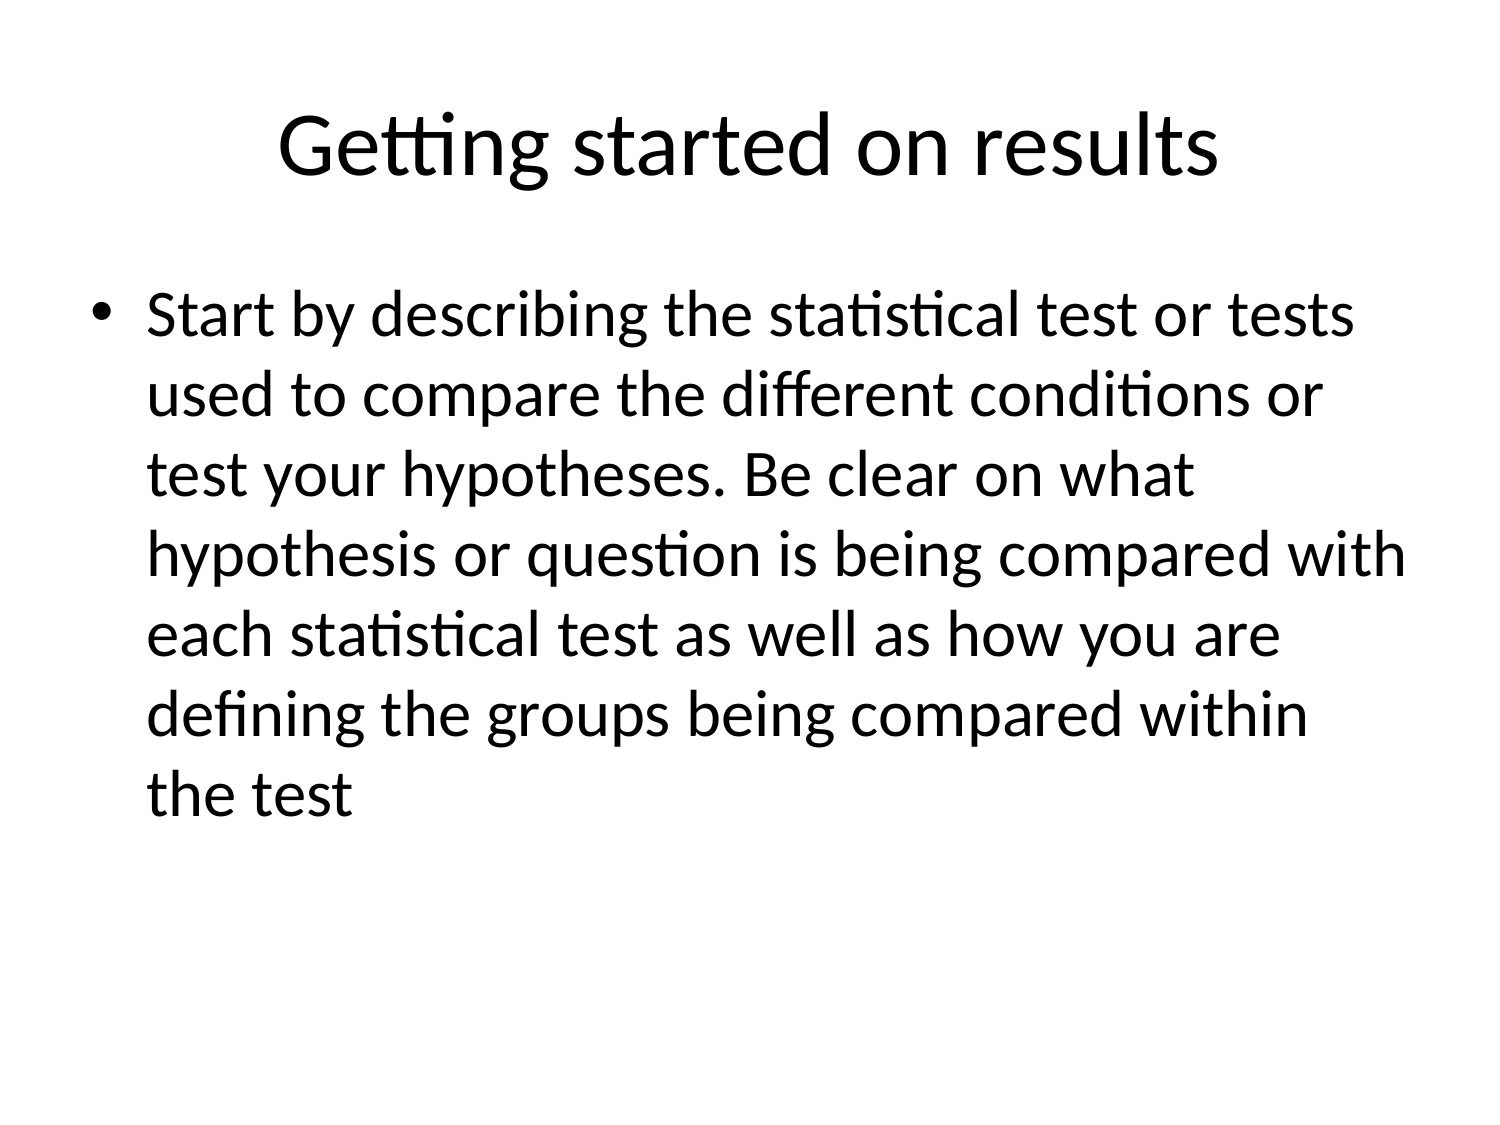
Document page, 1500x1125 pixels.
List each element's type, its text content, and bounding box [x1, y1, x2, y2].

list Start by describing the statistical test or tests used to compare the different conditions or test your hypotheses. Be clear on what hypothesis or question is being compared with each statistical test as well as how you are defining the groups being compared within the test [75, 262, 1425, 1005]
title Getting started on results [75, 45, 1425, 233]
